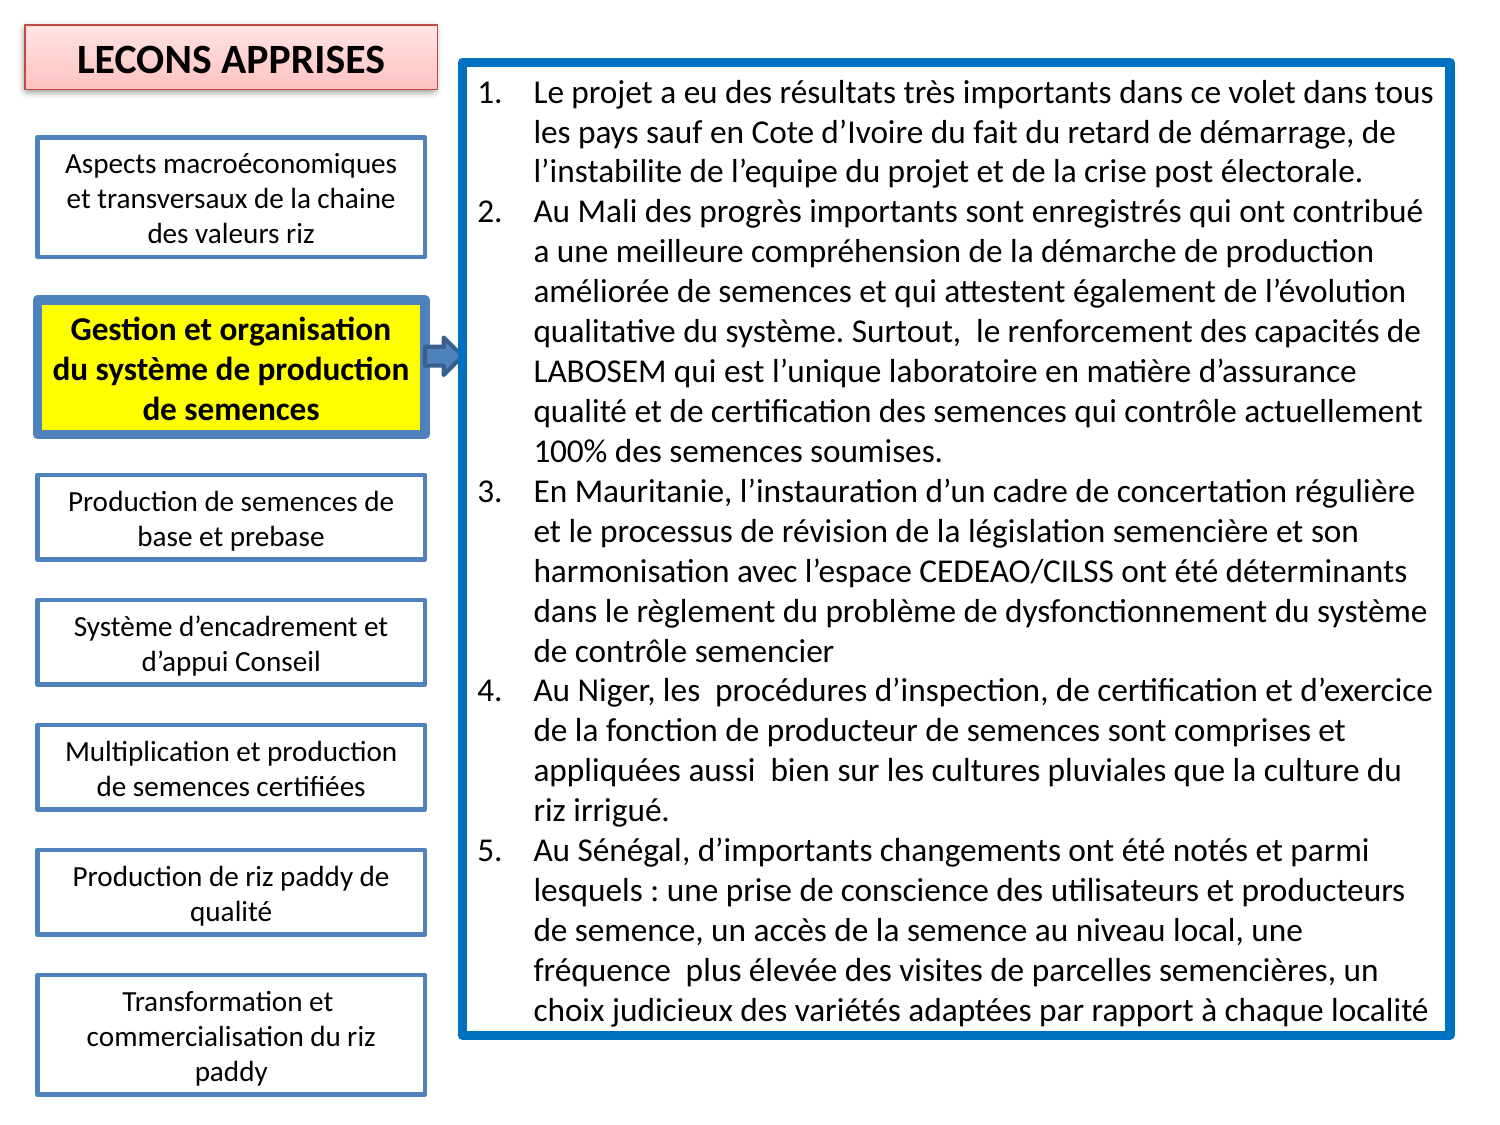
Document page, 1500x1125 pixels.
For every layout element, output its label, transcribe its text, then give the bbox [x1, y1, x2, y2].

text_box Multiplication et production de semences certifiées [35, 723, 427, 812]
text_box Aspects macroéconomiques et transversaux de la chaine des valeurs riz [35, 135, 427, 259]
text_box Gestion et organisation du système de production de semences [35, 298, 427, 437]
text_box Transformation et commercialisation du riz paddy [35, 973, 427, 1097]
text_box [422, 335, 462, 377]
text_box LECONS APPRISES [24, 24, 438, 90]
text_box Système d’encadrement et d’appui Conseil [35, 598, 427, 687]
text_box Production de semences de base et prebase [35, 473, 427, 562]
text_box Le projet a eu des résultats très importants dans ce volet dans tous les pays sauf en Cote d’Ivoire du fait du retard de démarrage, de l’instabilite de l’equipe du projet et de la crise post électorale. Au Mali des progrès importants sont enregistrés qui ont contribué a une meilleure compréhension de la démarche de production améliorée de semences et qui attestent également de l’évolution qualitative du système. Surtout, le renforcement des capacités de LABOSEM qui est l’unique laboratoire en matière d’assurance qualité et de certification des semences qui contrôle actuellement 100% des semences soumises. En Mauritanie, l’instauration d’un cadre de concertation régulière et le processus de révision de la législation semencière et son harmonisation avec l’espace CEDEAO/CILSS ont été déterminants dans le règlement du problème de dysfonctionnement du système de contrôle semencier Au Niger, les procédures d’inspection, de certification et d’exercice de la fonction de producteur de semences sont comprises et appliquées aussi bien sur les cultures pluviales que la culture du riz irrigué. Au Sénégal, d’importants changements ont été notés et parmi lesquels : une prise de conscience des utilisateurs et producteurs de semence, un accès de la semence au niveau local, une fréquence plus élevée des visites de parcelles semencières, un choix judicieux des variétés adaptées par rapport à chaque localité [462, 62, 1450, 1036]
text_box Production de riz paddy de qualité [35, 848, 427, 937]
